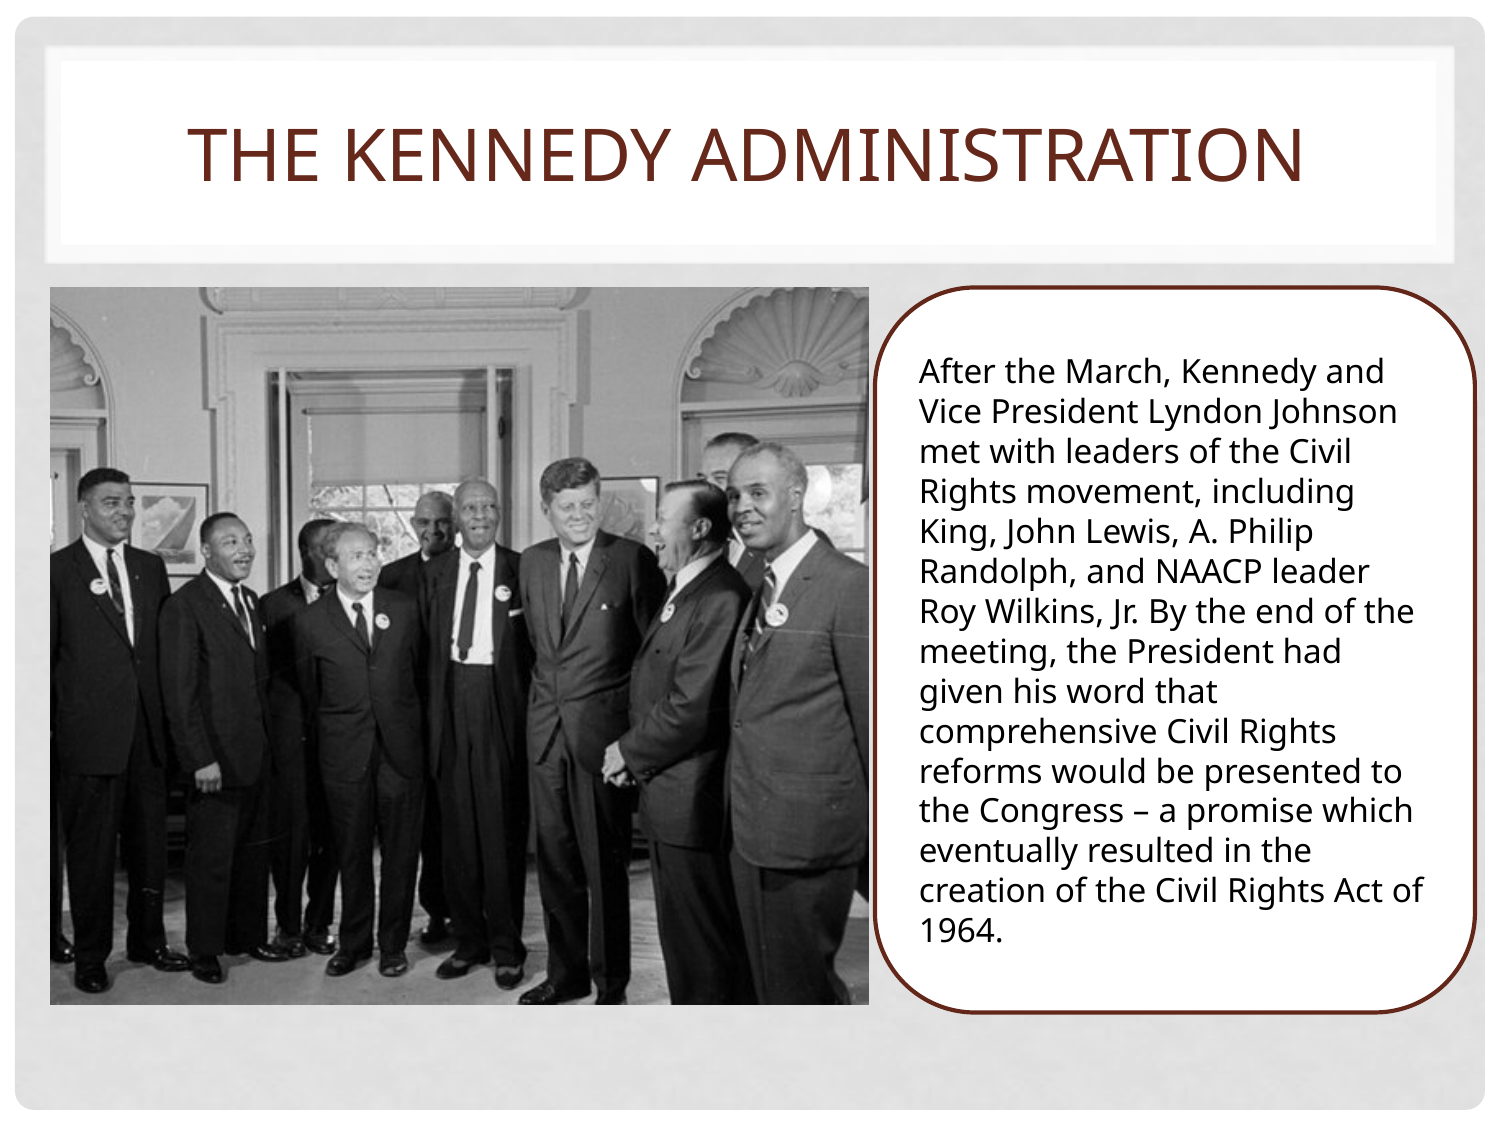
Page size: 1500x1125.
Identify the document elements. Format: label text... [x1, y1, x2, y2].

title The Kennedy Administration [69, 66, 1425, 238]
text_box After the March, Kennedy and Vice President Lyndon Johnson met with leaders of the Civil Rights movement, including King, John Lewis, A. Philip Randolph, and NAACP leader Roy Wilkins, Jr. By the end of the meeting, the President had given his word that comprehensive Civil Rights reforms would be presented to the Congress – a promise which eventually resulted in the creation of the Civil Rights Act of 1964. [872, 285, 1478, 1015]
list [49, 287, 870, 1006]
